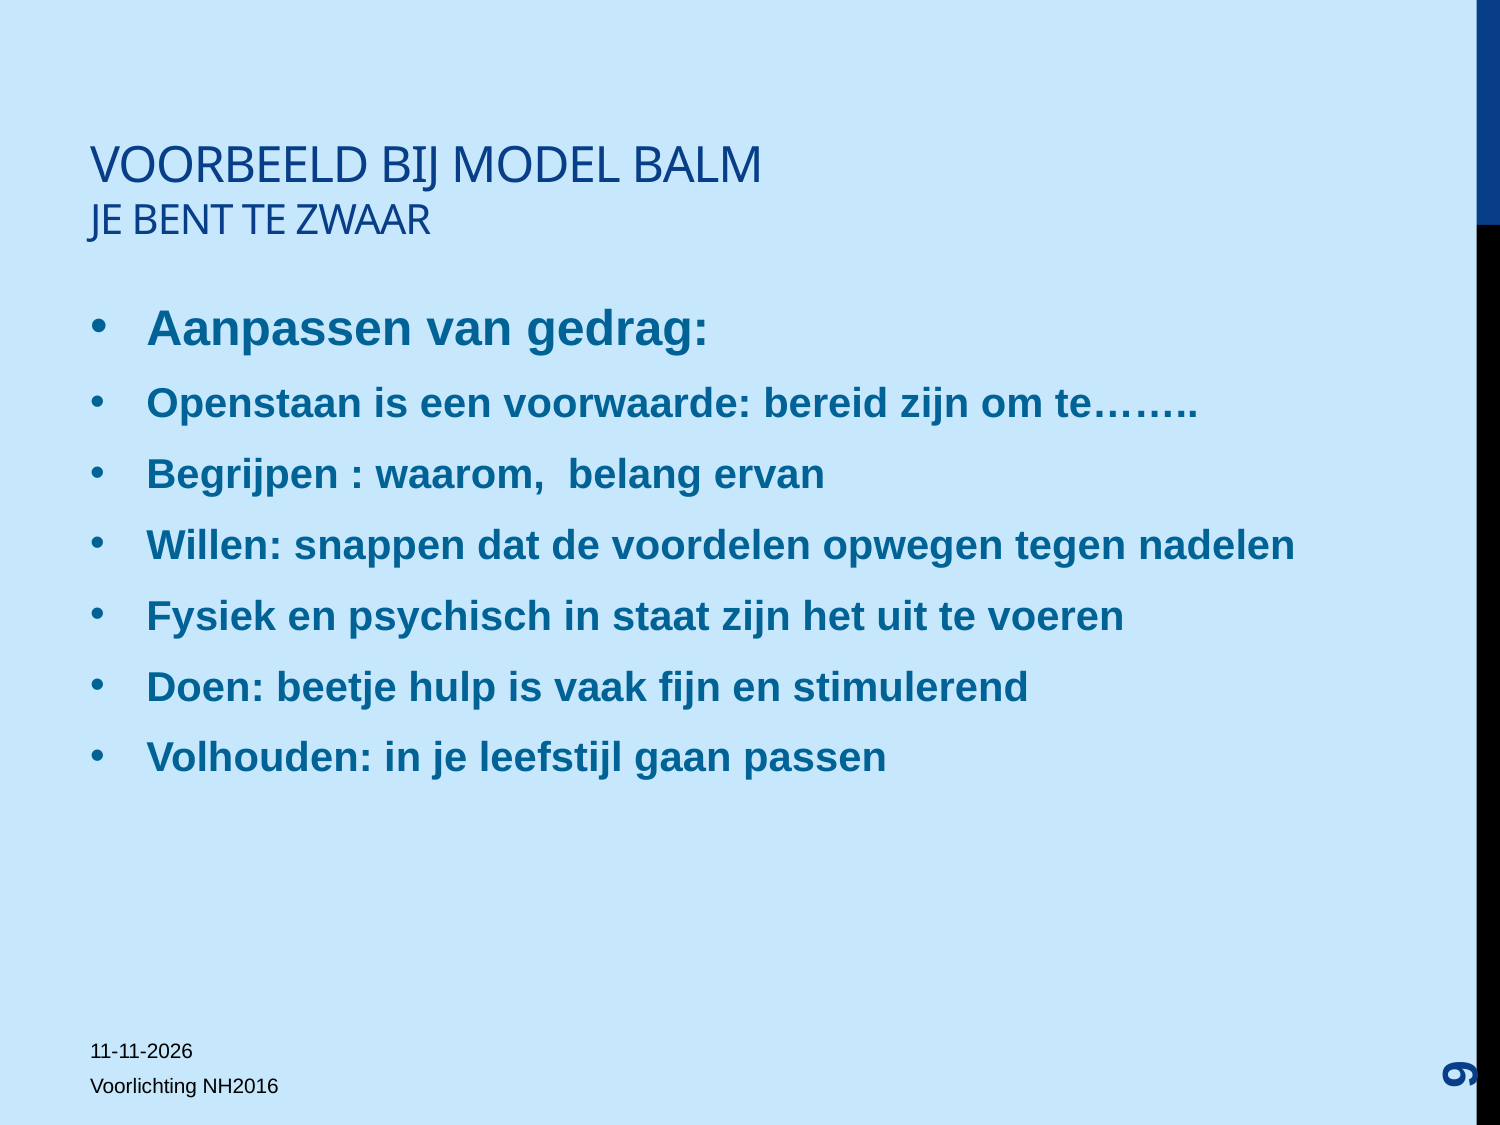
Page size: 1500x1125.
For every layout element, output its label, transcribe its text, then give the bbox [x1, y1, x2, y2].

list Aanpassen van gedrag: Openstaan is een voorwaarde: bereid zijn om te…….. Begrijpen : waarom, belang ervan Willen: snappen dat de voordelen opwegen tegen nadelen Fysiek en psychisch in staat zijn het uit te voeren Doen: beetje hulp is vaak fijn en stimulerend Volhouden: in je leefstijl gaan passen [75, 287, 1325, 1005]
title Voorbeeld bij model balm Je bent te zwaar [75, 25, 1025, 250]
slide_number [75, 1012, 638, 1063]
footer Voorlichting NH2016 [75, 1065, 638, 1112]
slide_number 9 [1427, 887, 1488, 1104]
